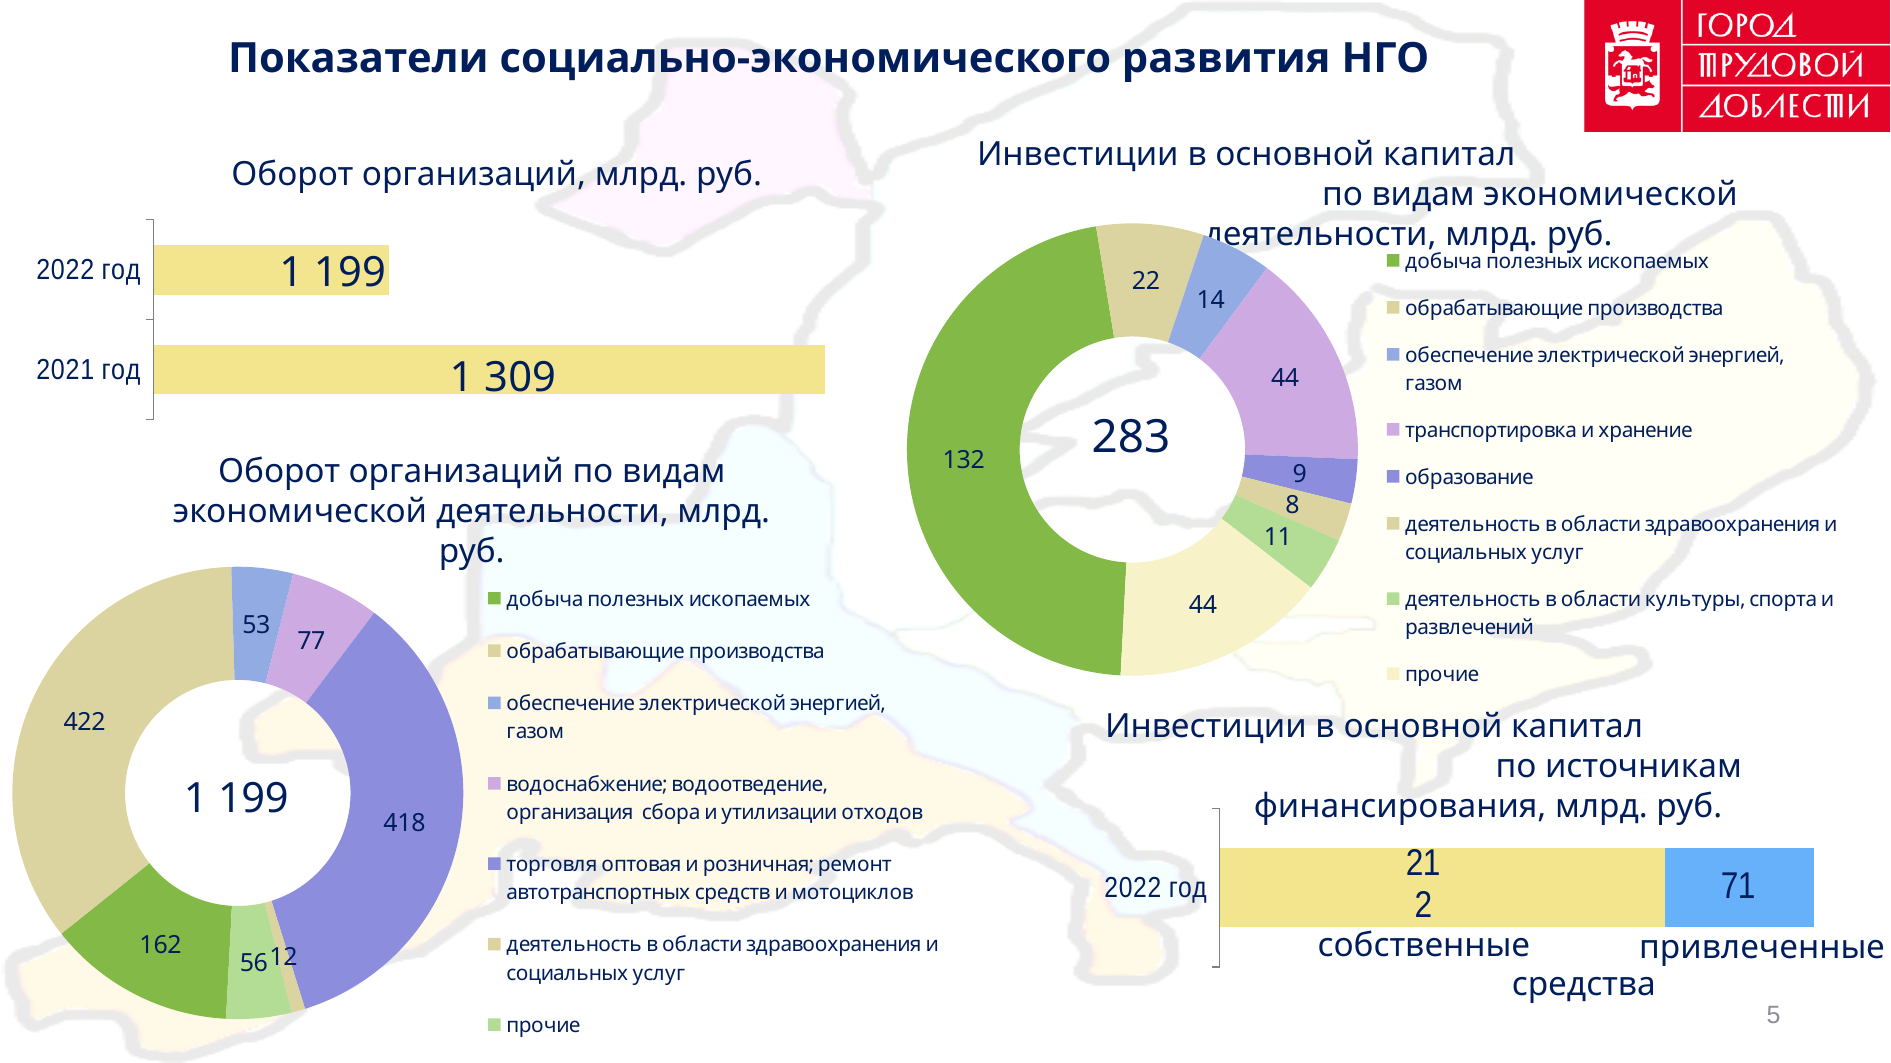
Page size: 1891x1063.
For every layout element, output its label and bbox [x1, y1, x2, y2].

chart [1104, 800, 1850, 969]
chart [35, 209, 871, 421]
chart [0, 208, 1856, 1063]
picture [0, 0, 1891, 1063]
